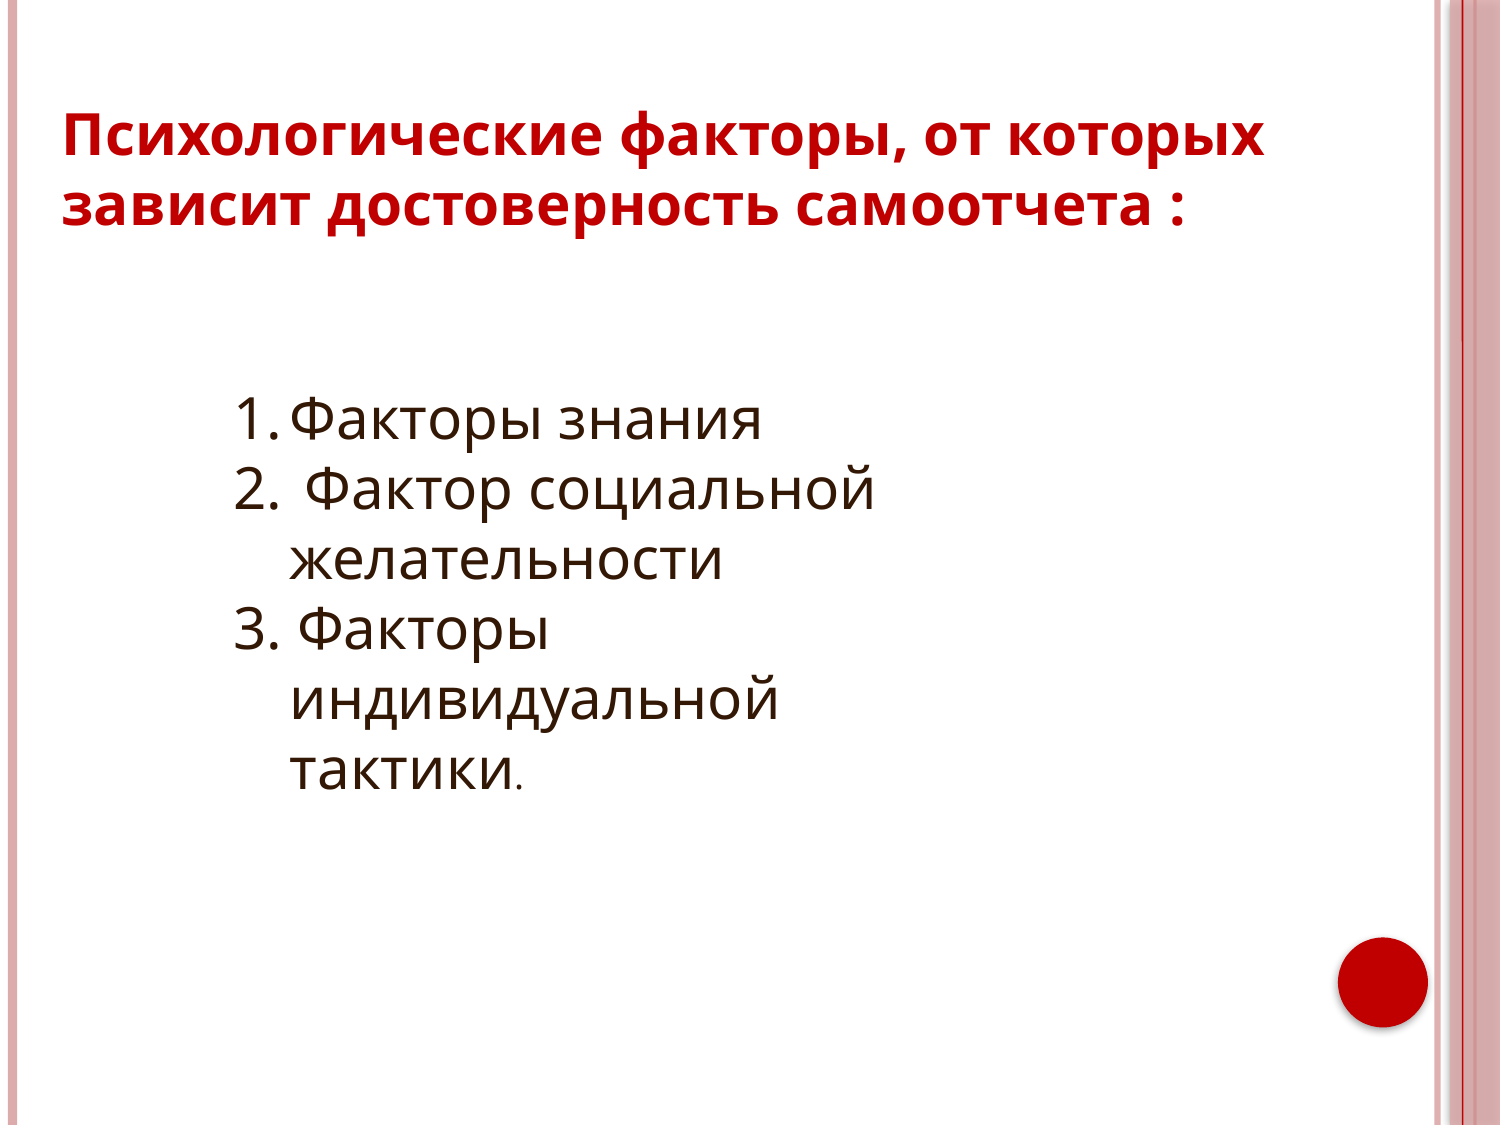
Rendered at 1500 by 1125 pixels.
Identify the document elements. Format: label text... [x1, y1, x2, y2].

text_box Психологические факторы, от которых зависит достоверность самоотчета : [47, 89, 1500, 245]
text_box Факторы знания Фактор социальной желательности 3. Факторы индивидуальной тактики. [218, 373, 939, 809]
